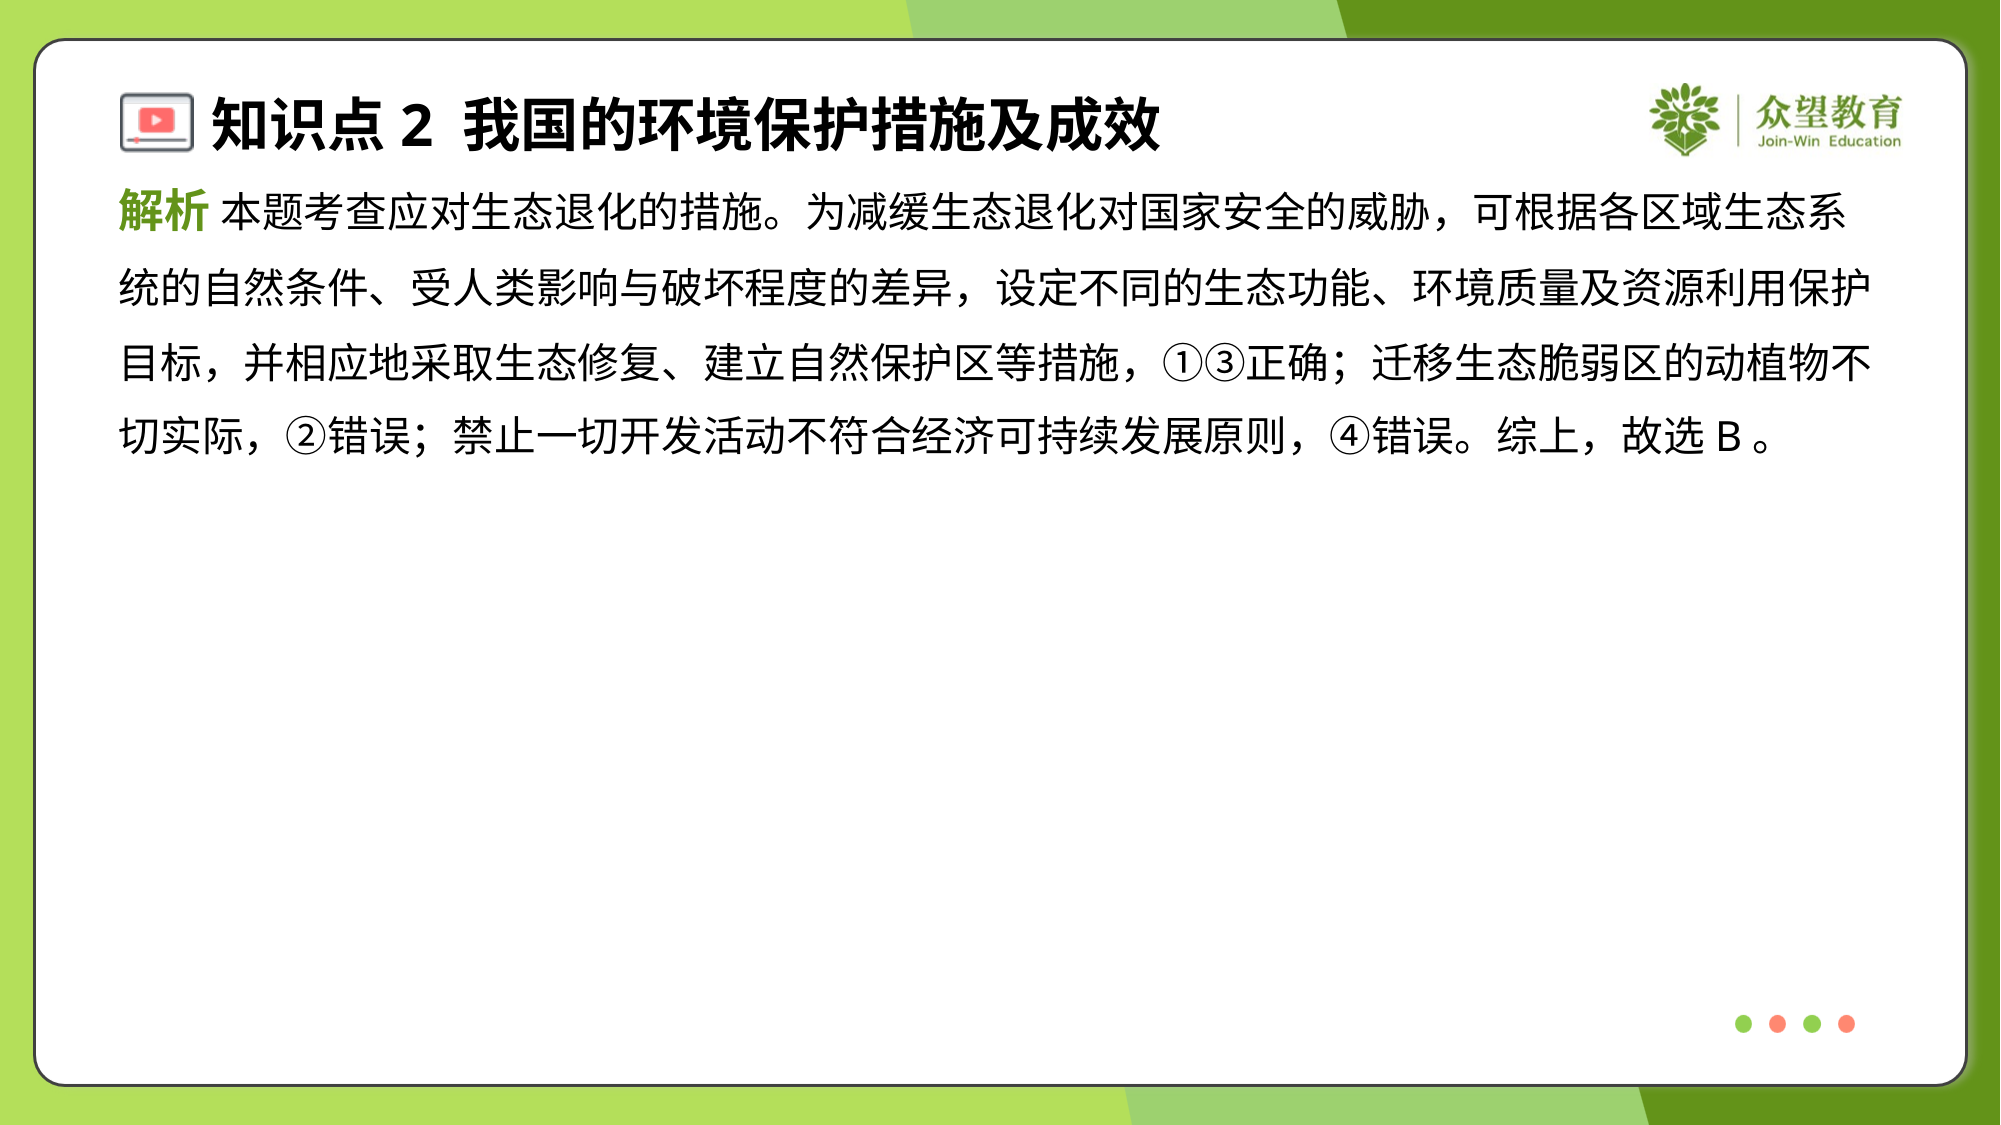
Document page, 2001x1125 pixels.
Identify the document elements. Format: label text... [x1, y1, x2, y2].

picture [0, 0, 2000, 1125]
text_box 解析 本题考查应对生态退化的措施。为减缓生态退化对国家安全的威胁，可根据各区域生态系 统的自然条件、受人类影响与破坏程度的差异，设定不同的生态功能、环境质量及资源利用保护 目标，并相应地采取生态修复、建立自然保护区等措施，①③正确；迁移生态脆弱区的动植物不 切实际，②错误；禁止一切开发活动不符合经济可持续发展原则，④错误。综上，故选B。 [118, 159, 1883, 452]
